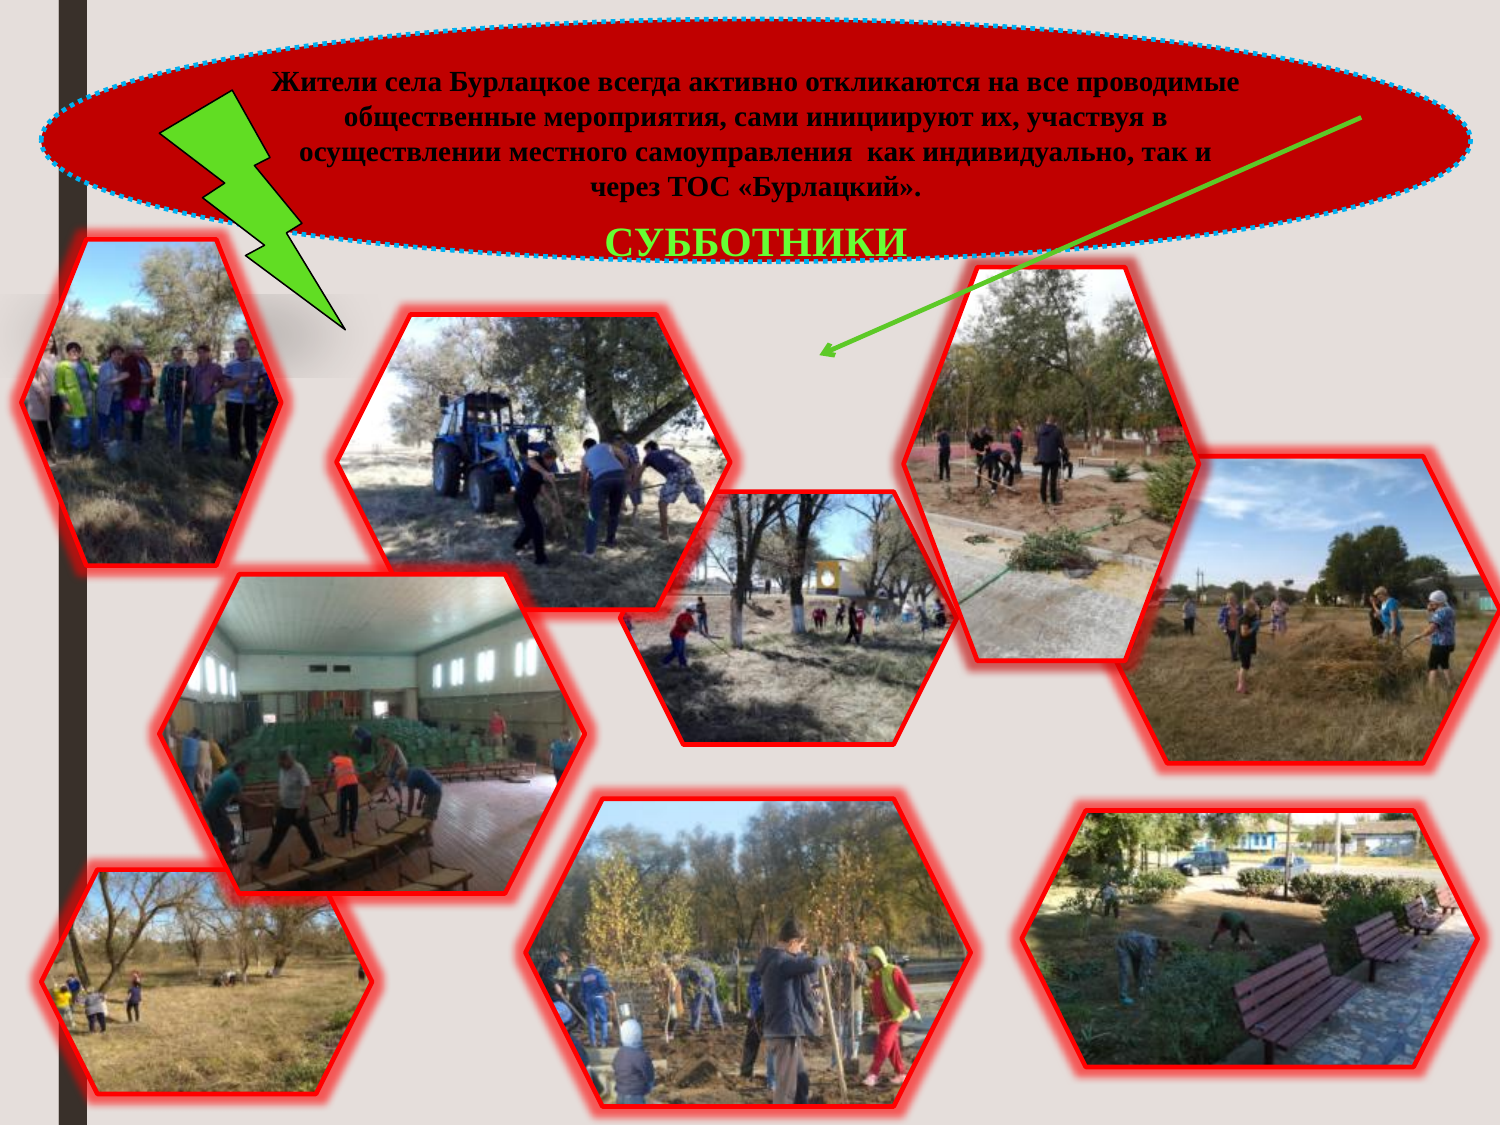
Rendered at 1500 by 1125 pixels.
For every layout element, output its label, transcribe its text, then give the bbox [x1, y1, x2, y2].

text_box Жители села Бурлацкое всегда активно откликаются на все проводимые общественные мероприятия, сами инициируют их, участвуя в осуществлении местного самоуправления как индивидуально, так и через ТОС «Бурлацкий». СУББОТНИКИ [41, 18, 1471, 262]
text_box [819, 117, 1362, 356]
text_box [159, 90, 336, 323]
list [620, 491, 957, 745]
picture [21, 239, 282, 566]
picture [1021, 810, 1478, 1067]
picture [41, 314, 971, 1107]
picture [903, 356, 1500, 764]
